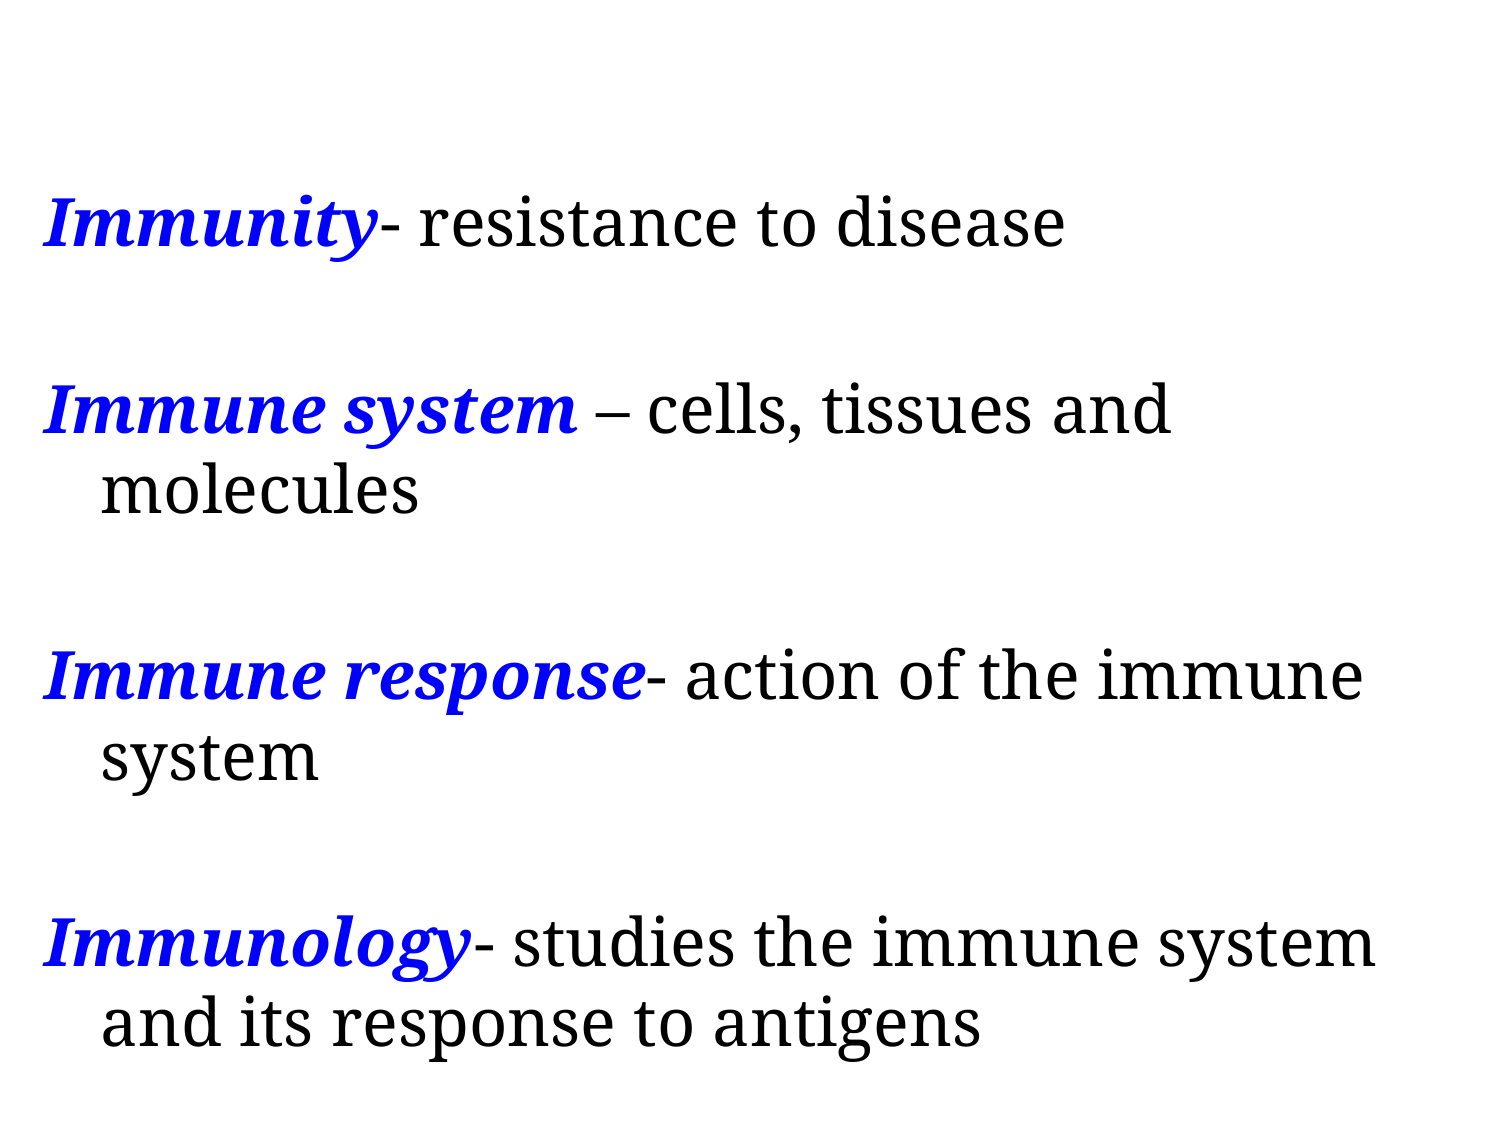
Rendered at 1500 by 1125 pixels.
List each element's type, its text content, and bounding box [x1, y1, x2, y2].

list Immunity- resistance to disease Immune system – cells, tissues and molecules Immune response- action of the immune system Immunology- studies the immune system and its response to antigens [29, 172, 1500, 1060]
